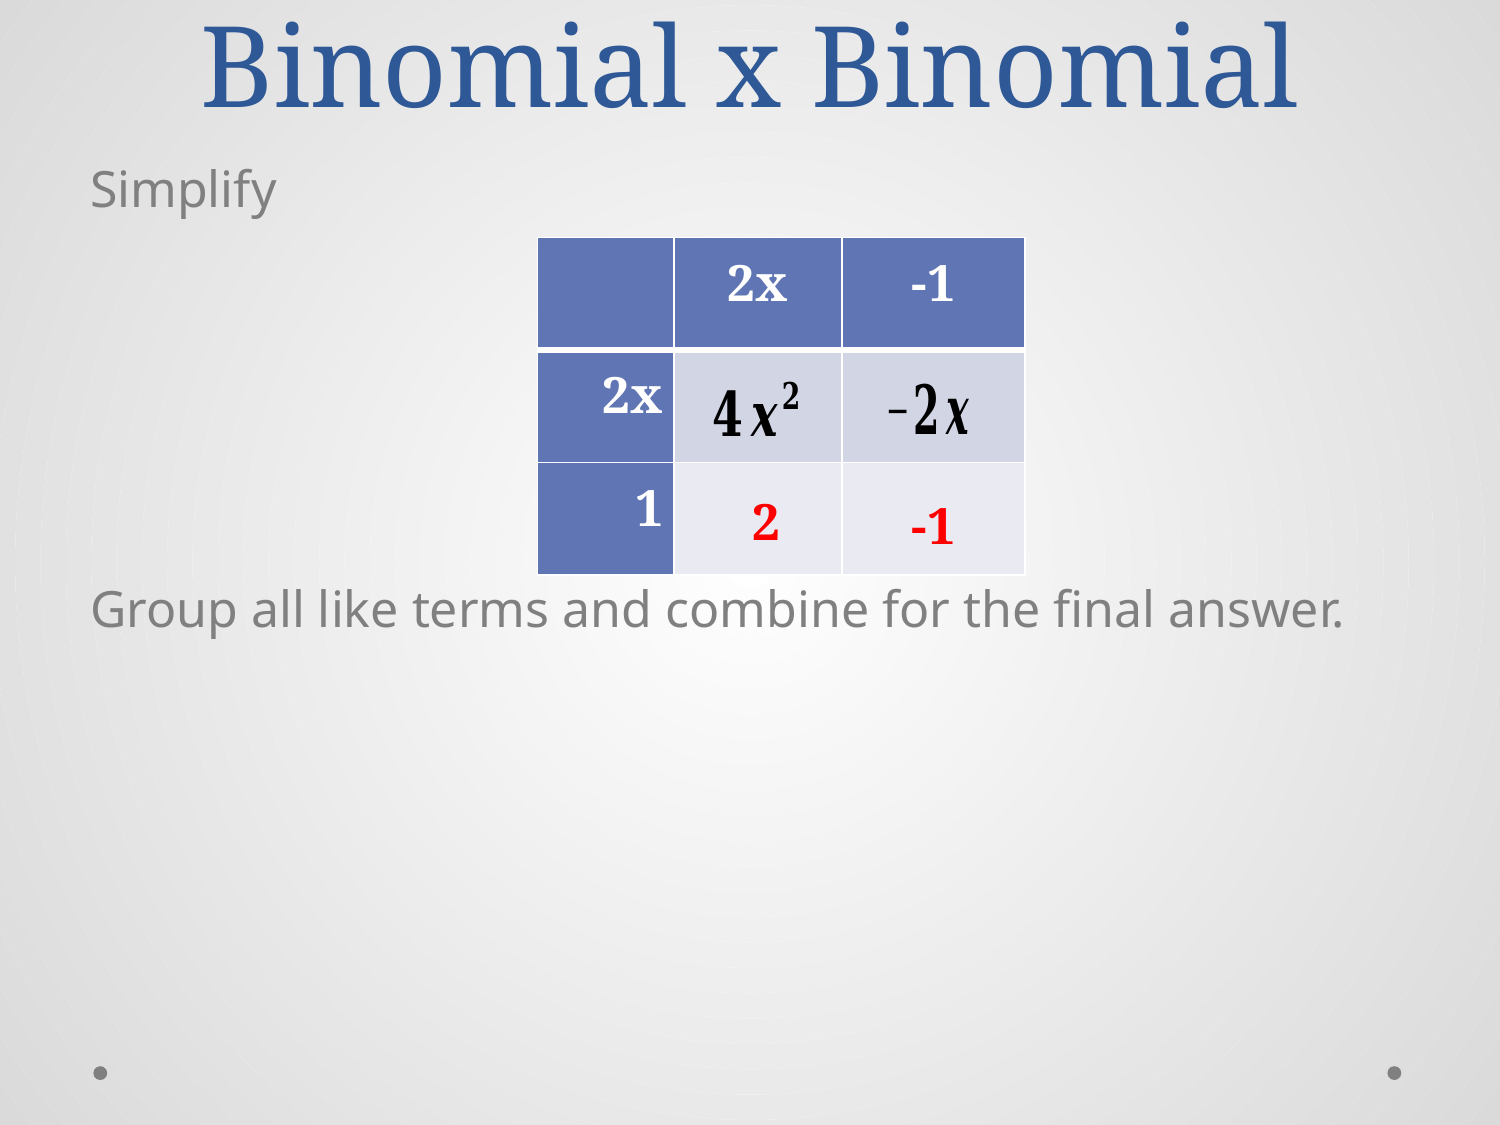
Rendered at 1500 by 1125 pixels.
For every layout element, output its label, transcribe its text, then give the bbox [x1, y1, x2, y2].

table_header 2x [675, 238, 841, 347]
table_cell 1 [538, 463, 673, 574]
table_cell 2x [538, 353, 673, 462]
table_cell [843, 463, 1024, 574]
table_header -1 [843, 238, 1024, 347]
table_header [538, 238, 673, 347]
title Binomial x Binomial [75, 0, 1425, 138]
text_box -1 [897, 487, 1025, 563]
table_cell [843, 353, 1024, 462]
table_cell [675, 353, 841, 462]
table_cell [675, 463, 841, 574]
